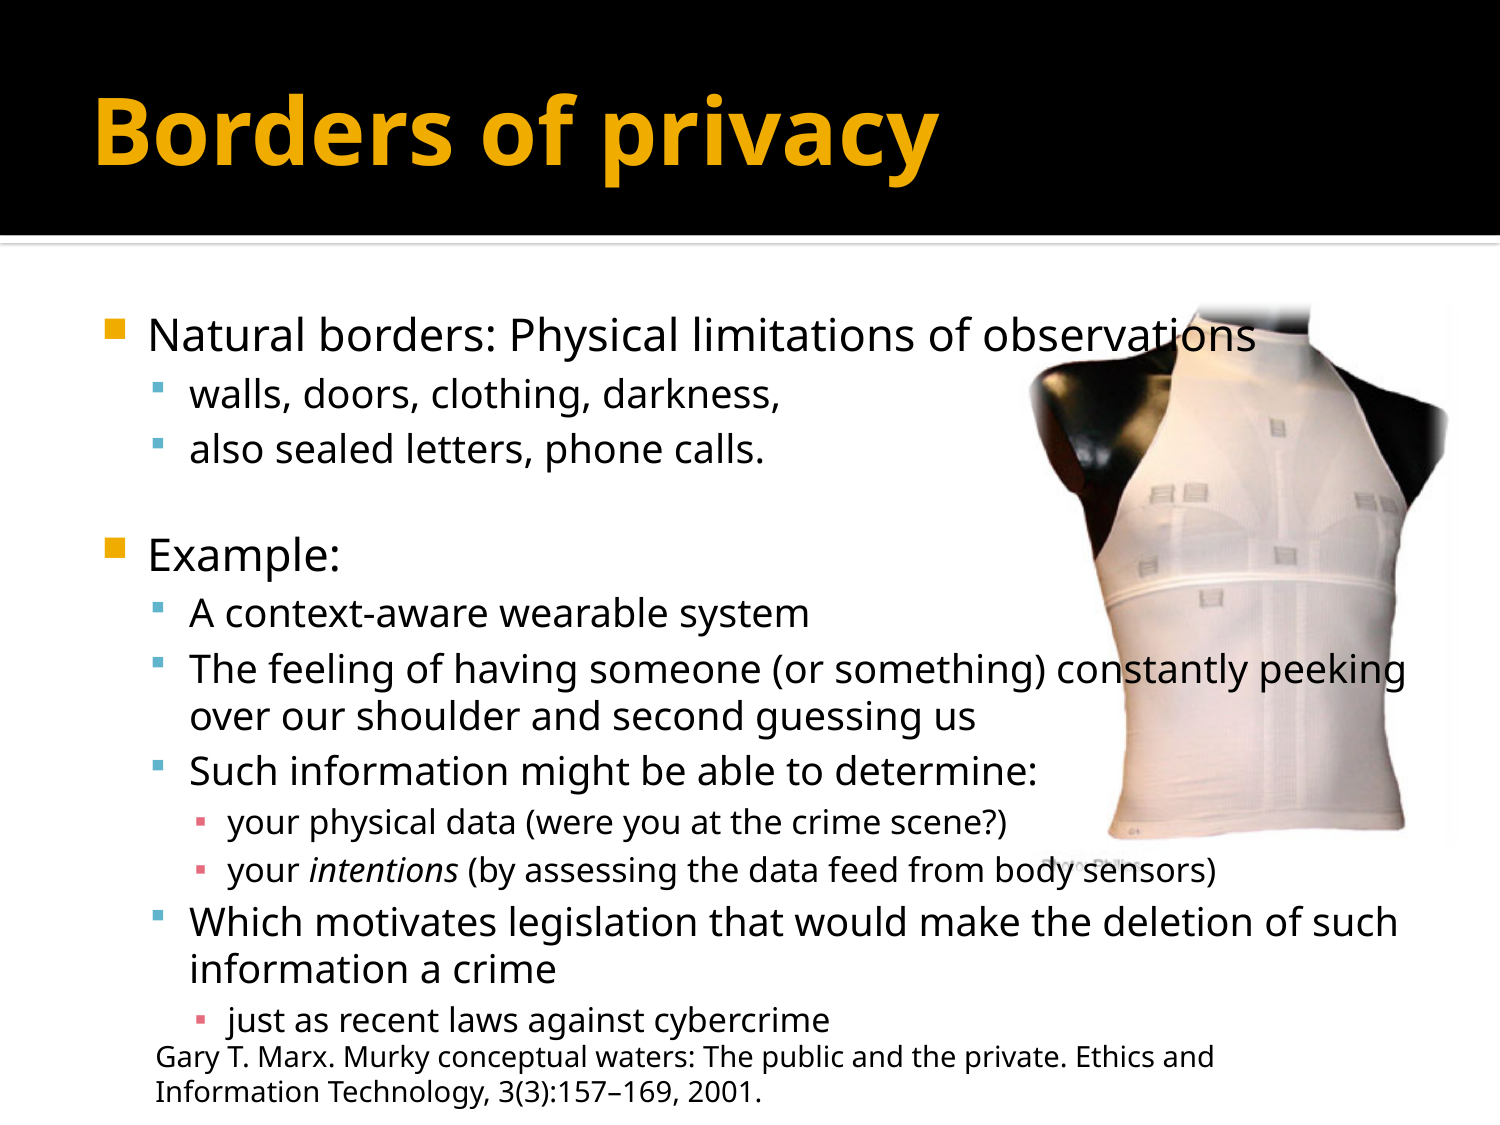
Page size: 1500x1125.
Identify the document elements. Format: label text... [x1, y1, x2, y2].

picture [1019, 300, 1457, 879]
title Borders of privacy [75, 25, 1425, 231]
list Natural borders: Physical limitations of observations walls, doors, clothing, darkness, also sealed letters, phone calls. Example: A context-aware wearable system The feeling of having someone (or something) constantly peeking over our shoulder and second guessing us Such information might be able to determine: your physical data (were you at the crime scene?) your intentions (by assessing the data feed from body sensors) Which motivates legislation that would make the deletion of such information a crime just as recent laws against cybercrime [75, 291, 1425, 1050]
text_box Gary T. Marx. Murky conceptual waters: The public and the private. Ethics and Information Technology, 3(3):157–169, 2001. [140, 1031, 1395, 1116]
